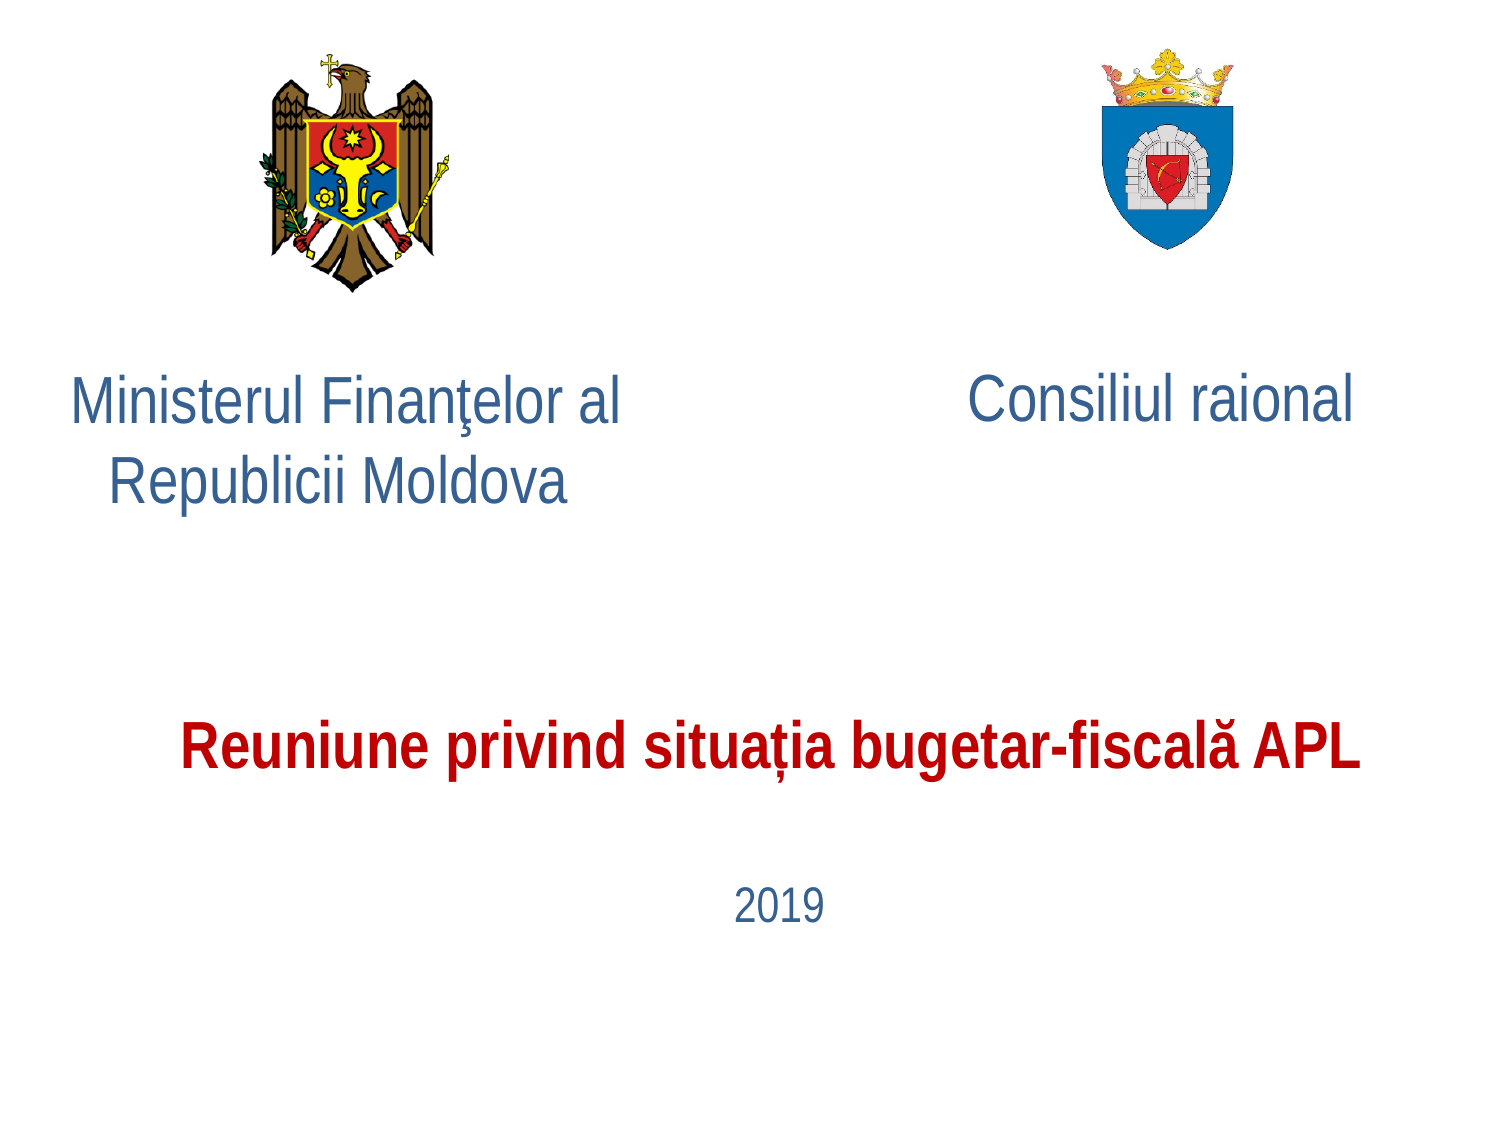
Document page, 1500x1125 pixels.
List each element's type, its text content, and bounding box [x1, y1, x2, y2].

text_box Ministerul Finanţelor al Republicii Moldova [0, 349, 739, 525]
picture [1088, 36, 1252, 268]
text_box Reuniune privind situația bugetar-fiscală APL 2019 [159, 604, 1400, 1030]
text_box Consiliul raional [702, 347, 1471, 523]
picture [259, 54, 449, 293]
